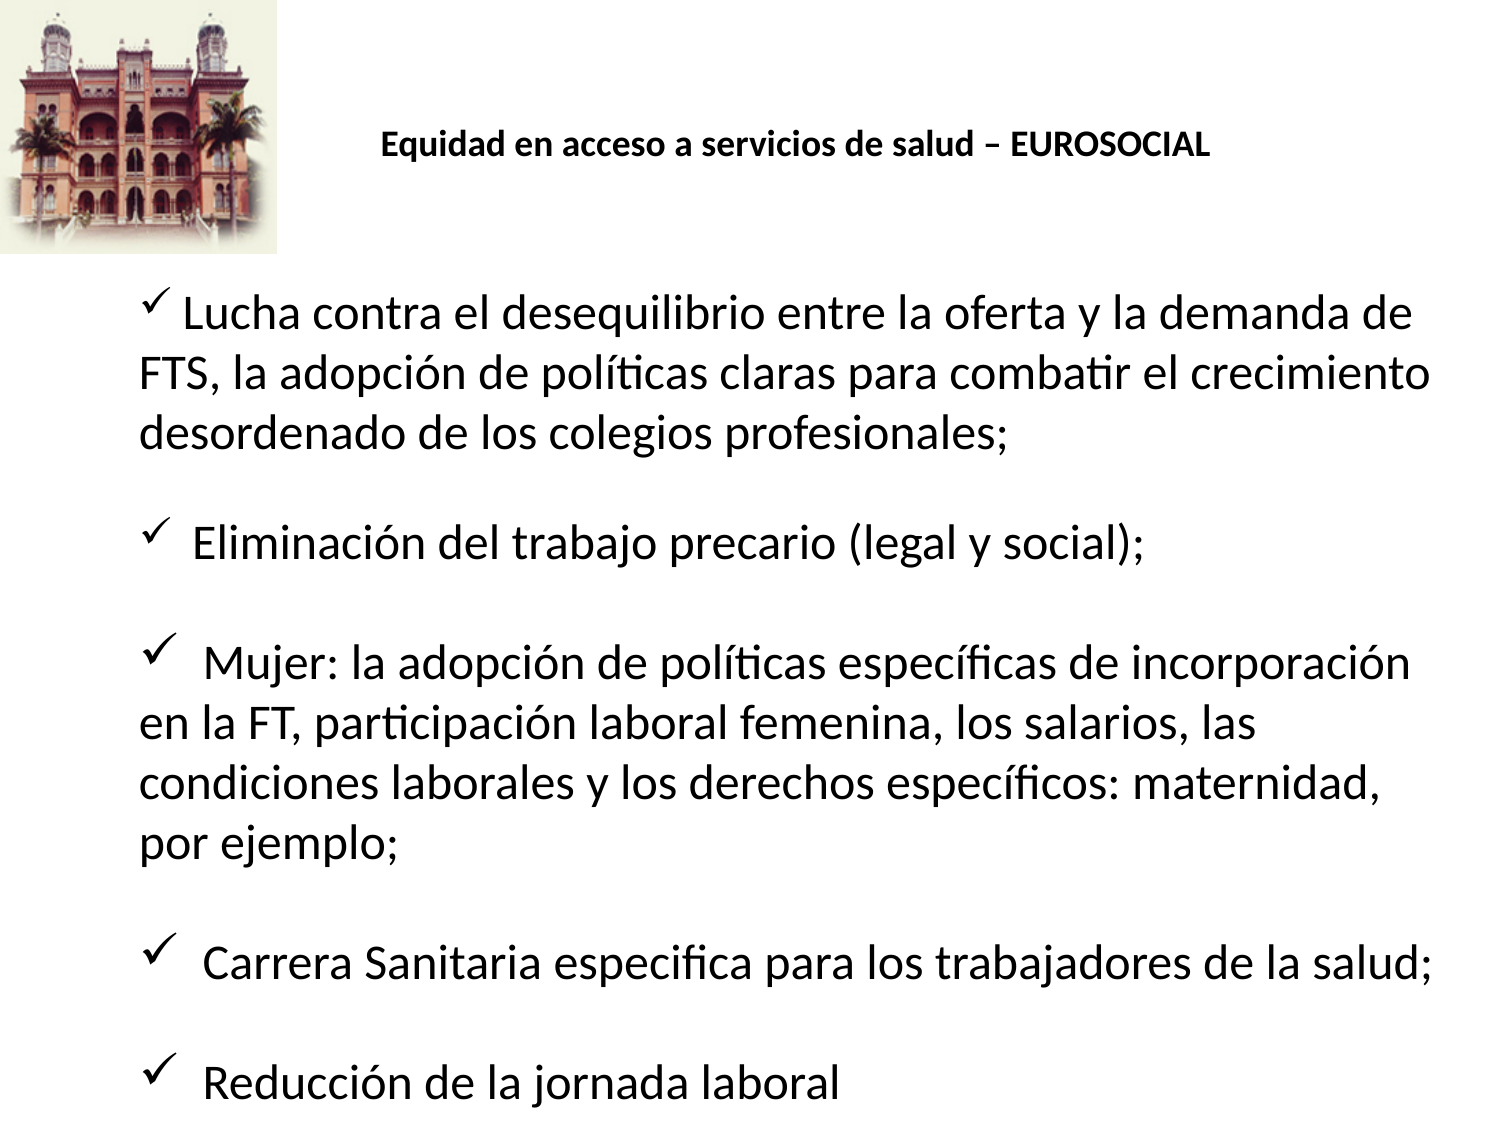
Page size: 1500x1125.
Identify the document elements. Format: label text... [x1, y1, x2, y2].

text_box Lucha contra el desequilibrio entre la oferta y la demanda de FTS, la adopción de políticas claras para combatir el crecimiento desordenado de los colegios profesionales; Eliminación del trabajo precario (legal y social); Mujer: la adopción de políticas específicas de incorporación en la FT, participación laboral femenina, los salarios, las condiciones laborales y los derechos específicos: maternidad, por ejemplo; Carrera Sanitaria especifica para los trabajadores de la salud; Reducción de la jornada laboral [123, 271, 1459, 1117]
text_box Equidad en acceso a servicios de salud – EUROSOCIAL [357, 111, 1450, 172]
picture [0, 0, 278, 255]
